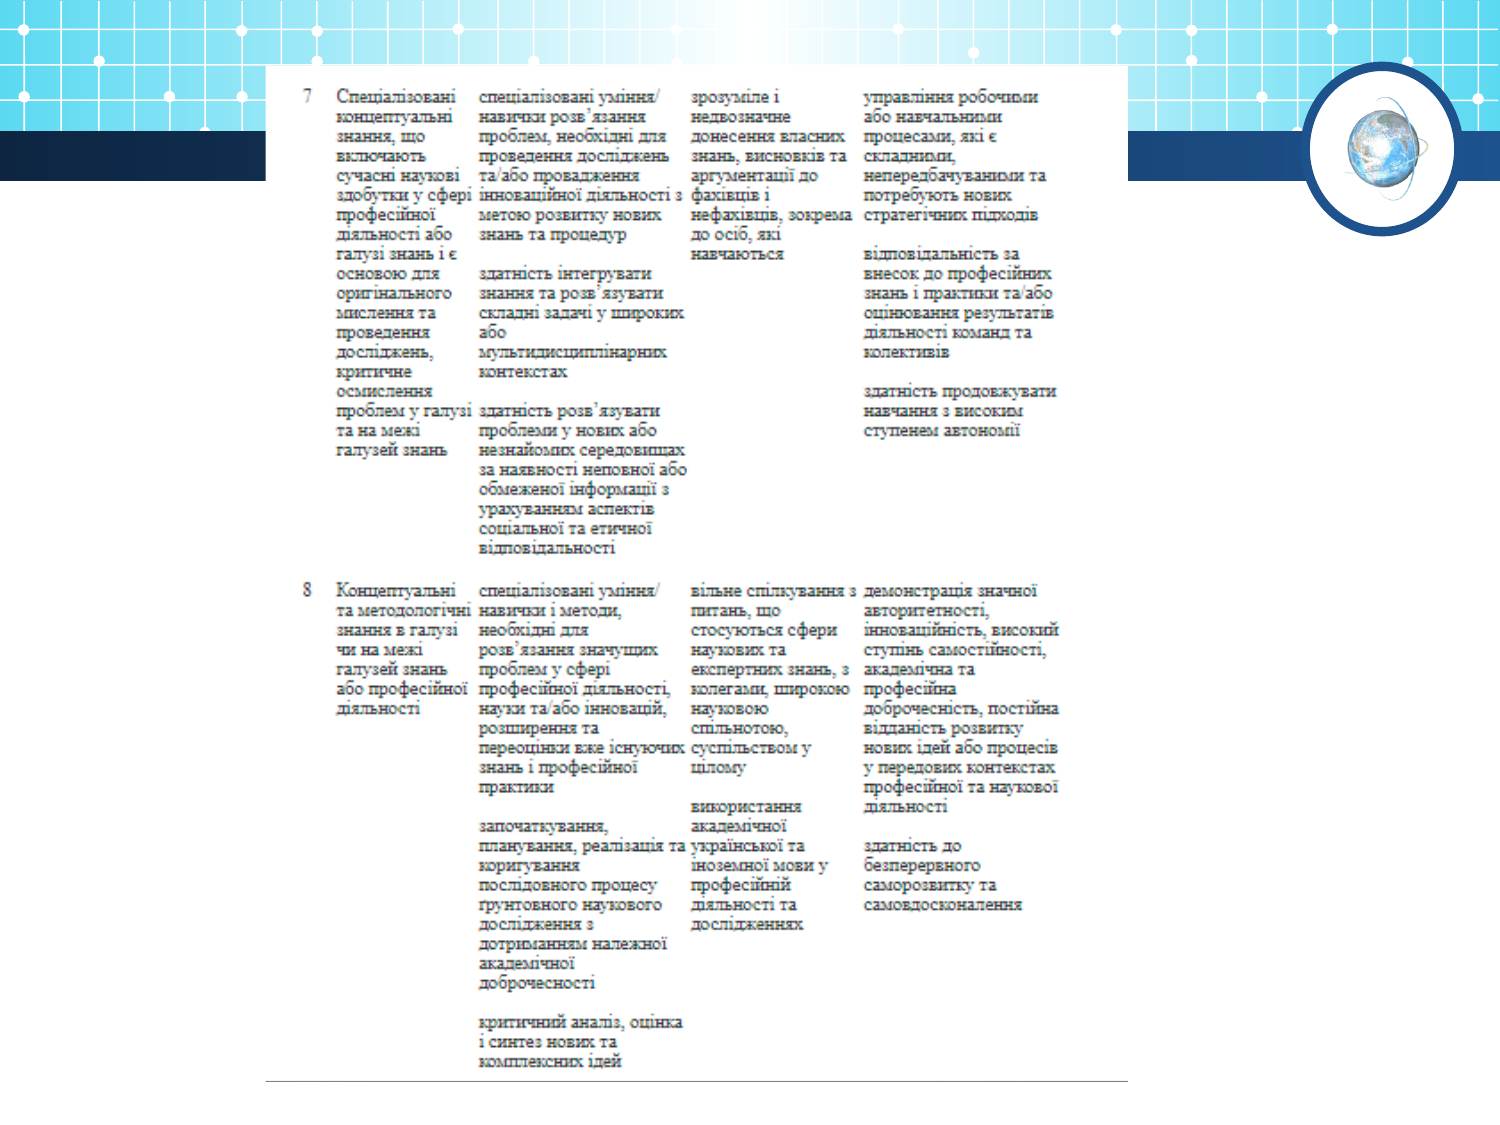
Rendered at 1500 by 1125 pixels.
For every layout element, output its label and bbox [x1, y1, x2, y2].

picture [265, 66, 1129, 1083]
picture [1310, 72, 1454, 226]
